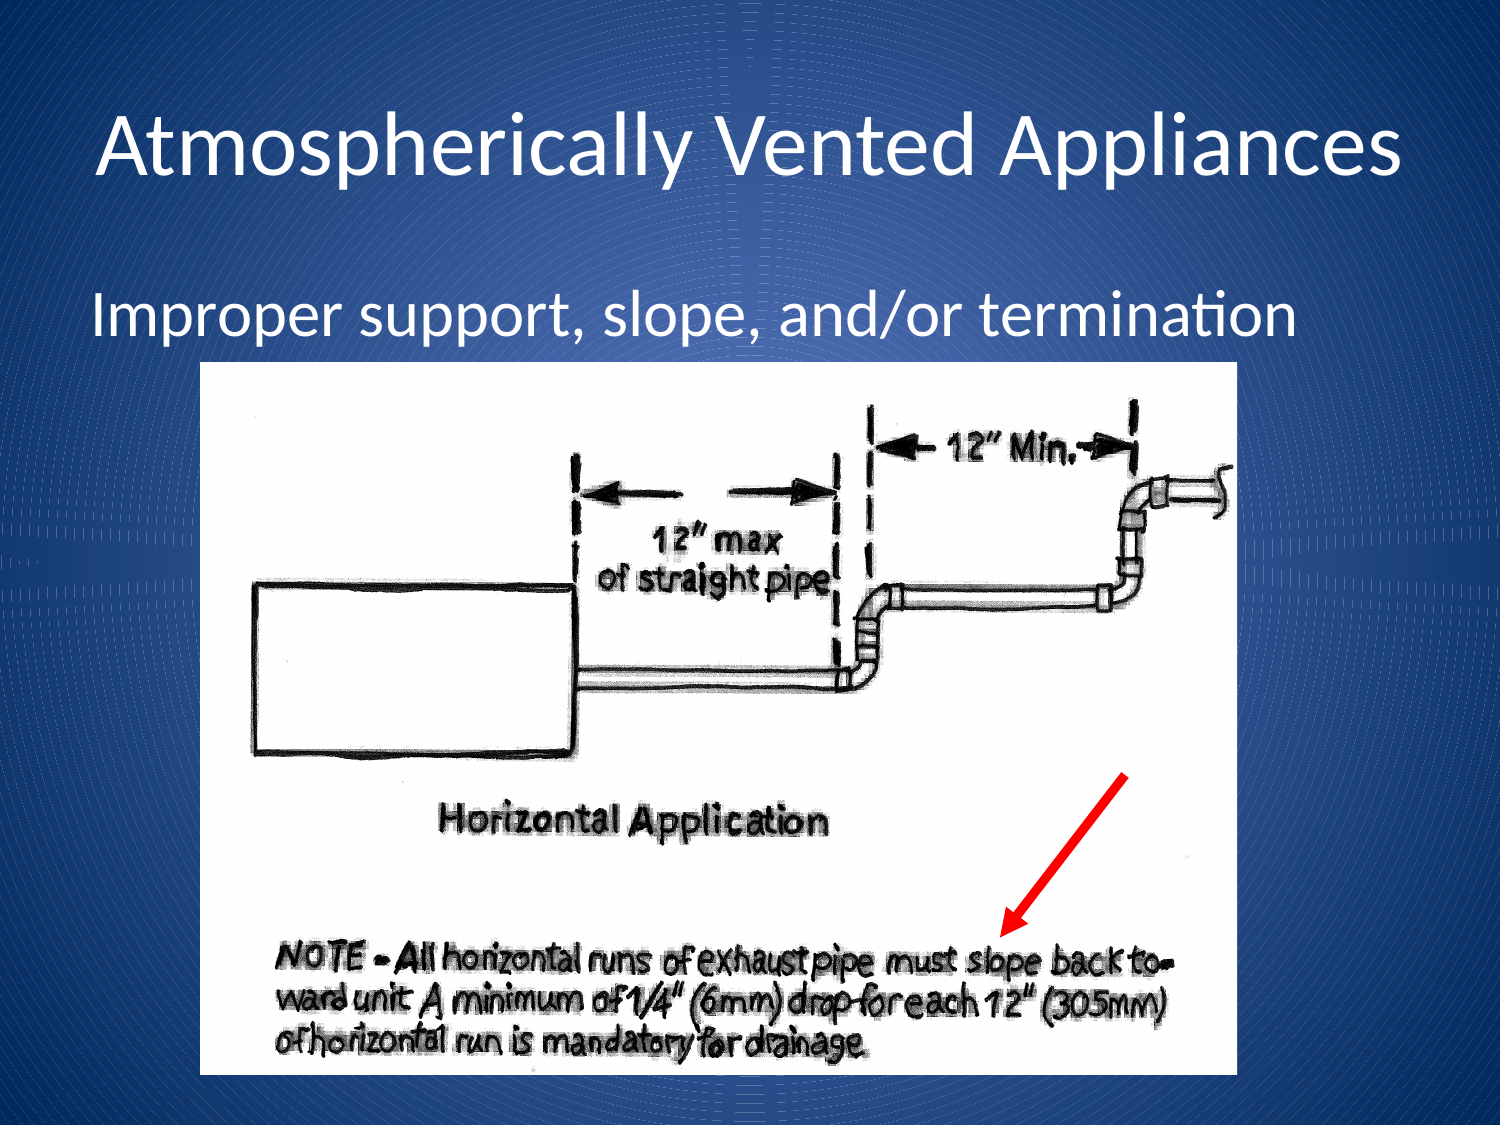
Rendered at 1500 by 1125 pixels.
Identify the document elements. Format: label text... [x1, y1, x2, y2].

list Improper support, slope, and/or termination [75, 262, 1425, 1005]
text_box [999, 774, 1126, 938]
picture [199, 362, 1238, 1076]
title Atmospherically Vented Appliances [75, 45, 1425, 233]
